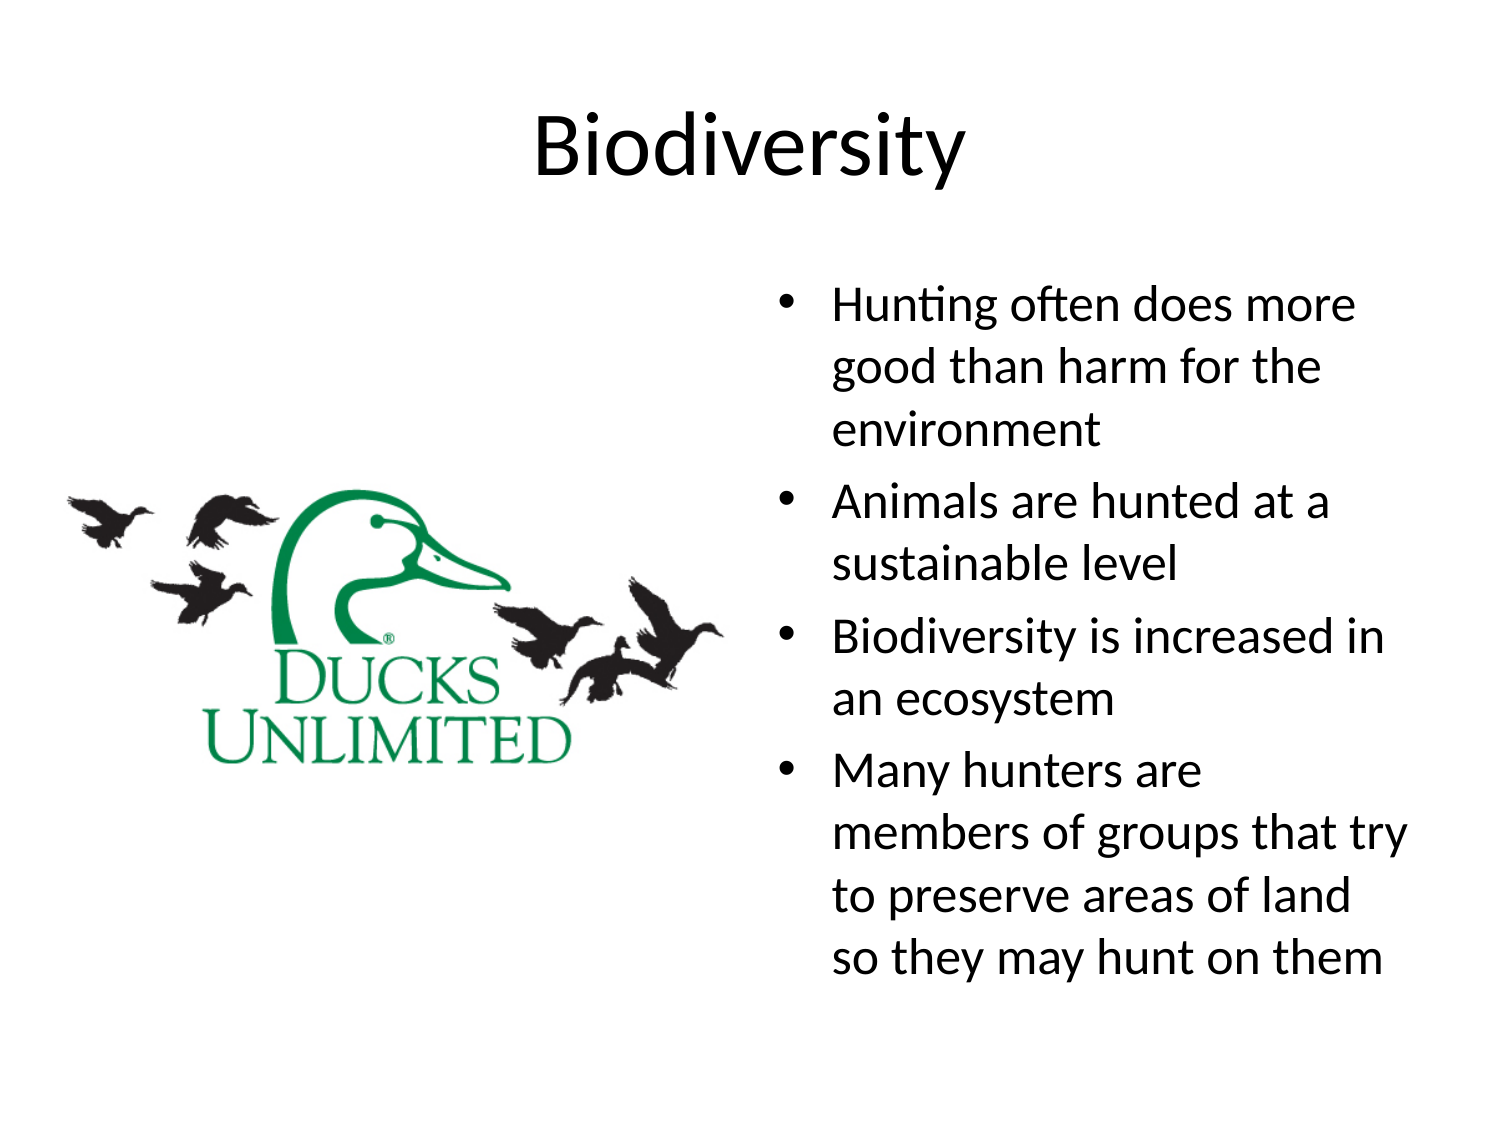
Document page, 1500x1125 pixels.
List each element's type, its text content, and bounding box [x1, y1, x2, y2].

picture [62, 424, 742, 816]
title Biodiversity [75, 45, 1425, 233]
list Hunting often does more good than harm for the environment Animals are hunted at a sustainable level Biodiversity is increased in an ecosystem Many hunters are members of groups that try to preserve areas of land so they may hunt on them [762, 262, 1425, 1063]
